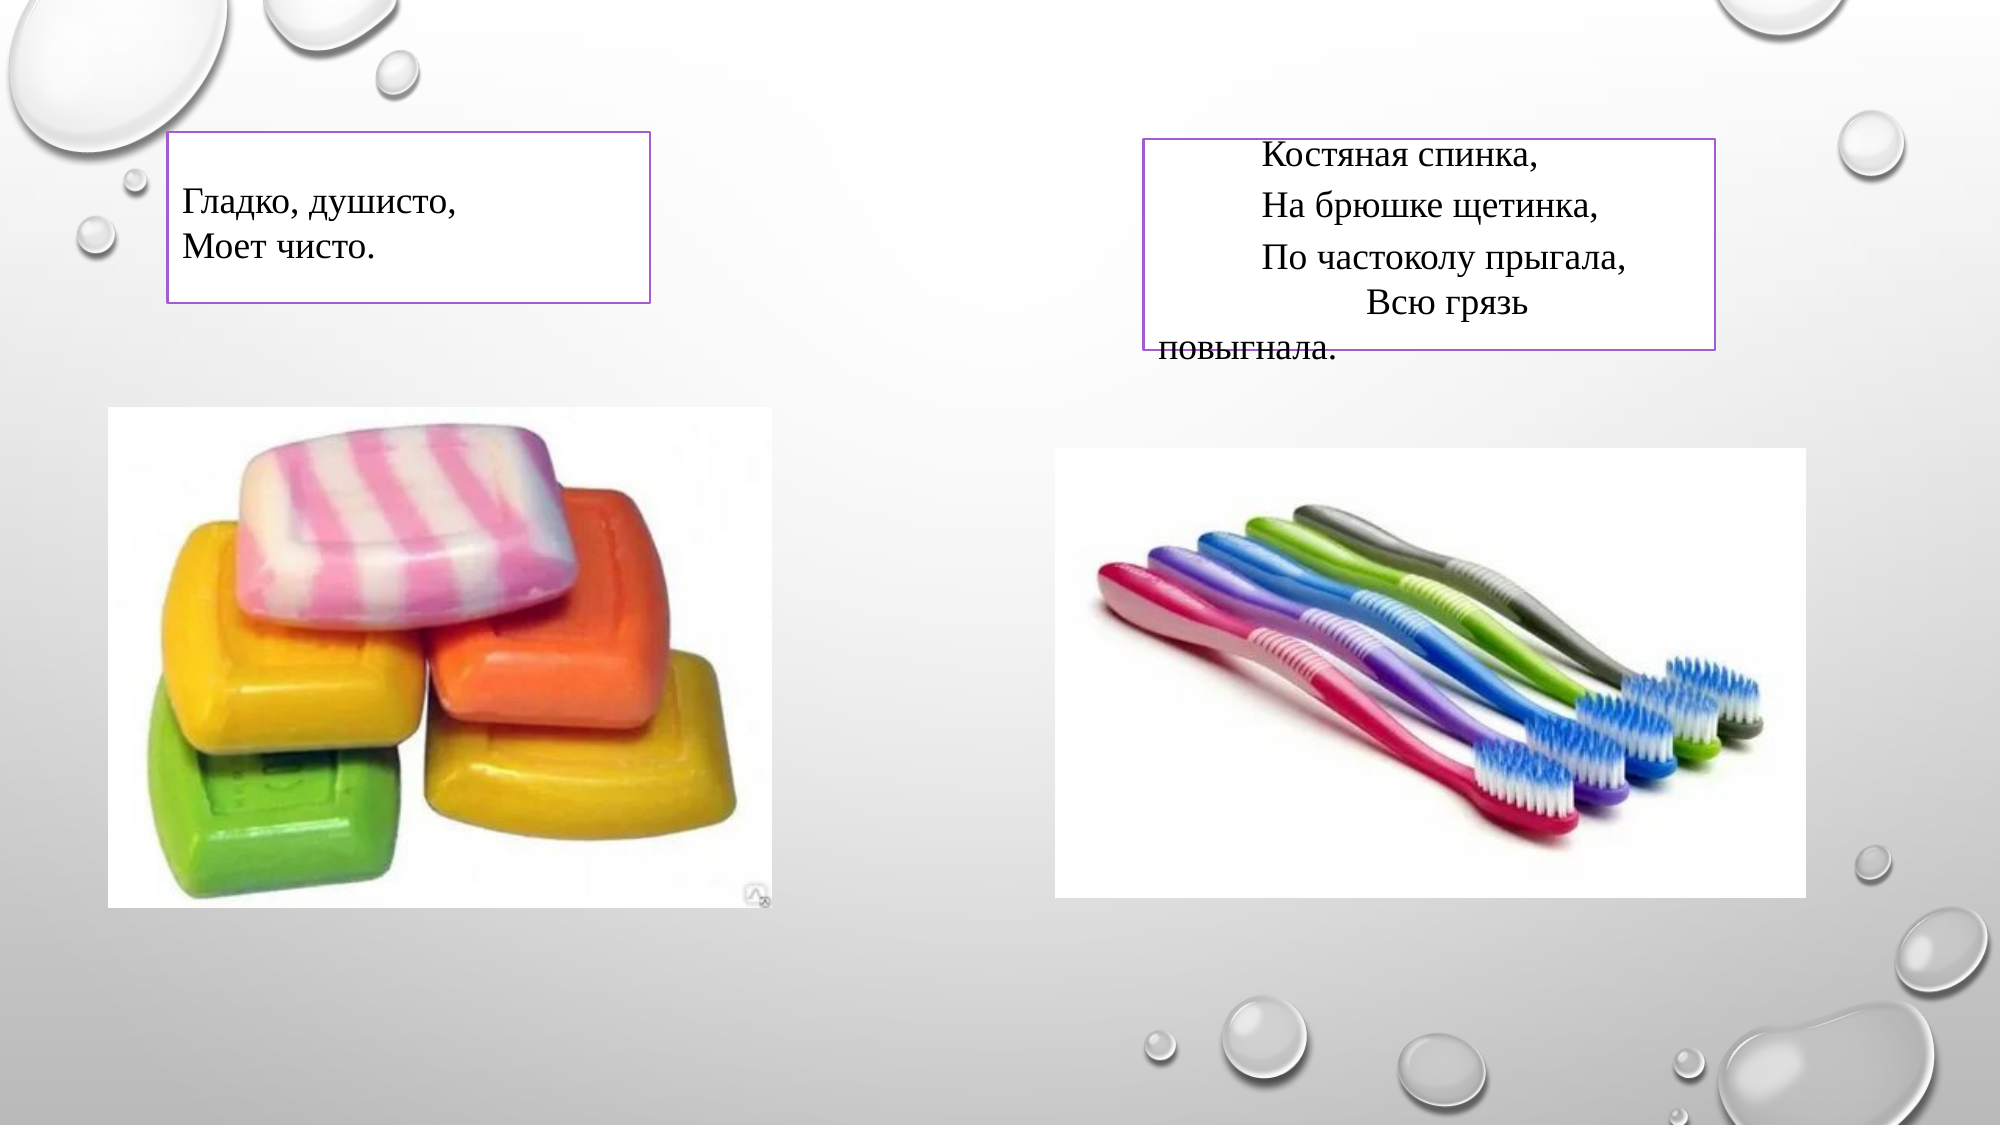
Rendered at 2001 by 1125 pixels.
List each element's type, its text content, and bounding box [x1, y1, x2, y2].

text_box Гладко, душисто, Моет чисто. [166, 131, 651, 304]
picture [0, 0, 2000, 1125]
text_box Костяная спинка, На брюшке щетинка, По частоколу прыгала, Всю грязь повыгнала. [1142, 138, 1716, 351]
